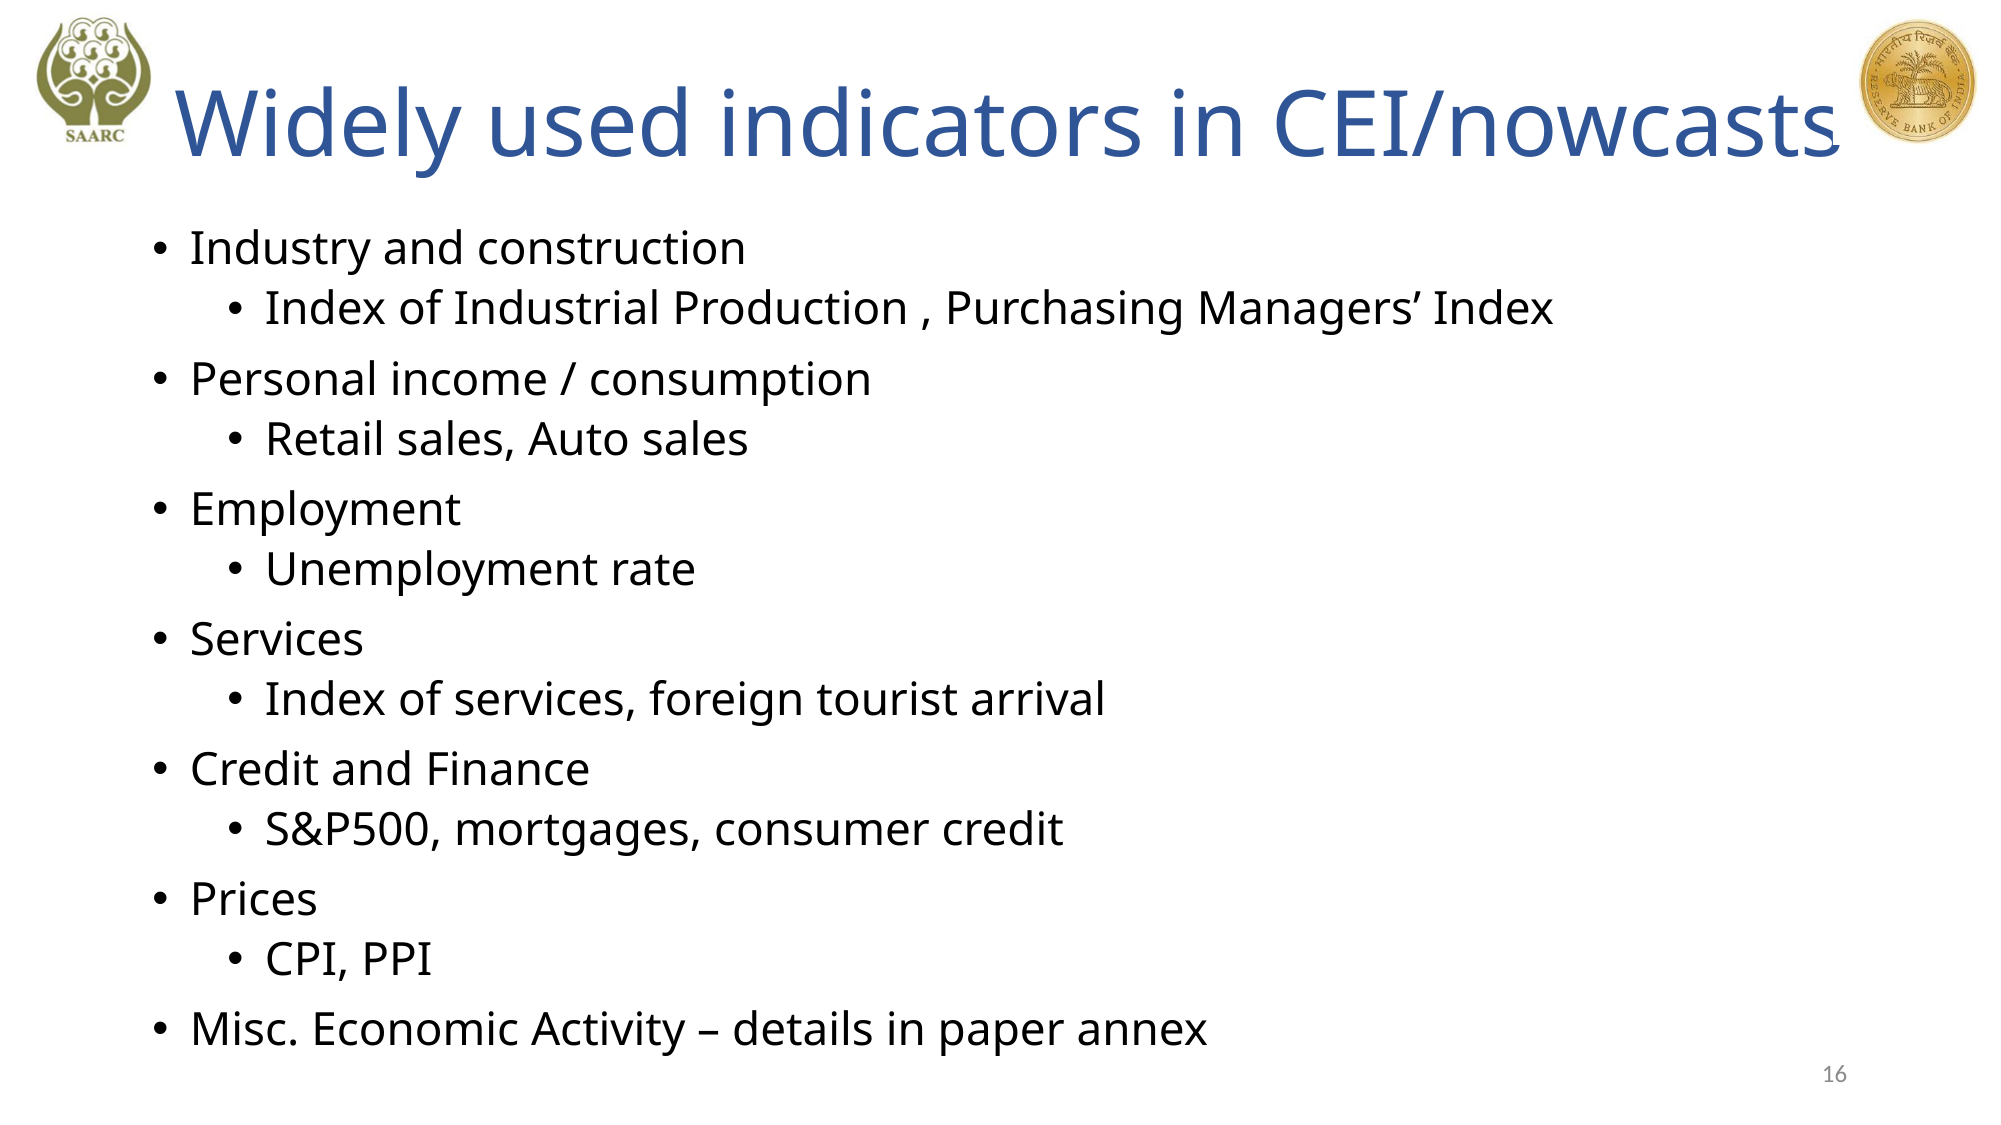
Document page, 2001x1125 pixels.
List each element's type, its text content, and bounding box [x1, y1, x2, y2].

picture [1832, 13, 1997, 145]
slide_number 16 [1412, 1042, 1863, 1103]
list Industry and construction Index of Industrial Production , Purchasing Managers’ Index Personal income / consumption Retail sales, Auto sales Employment Unemployment rate Services Index of services, foreign tourist arrival Credit and Finance S&P500, mortgages, consumer credit Prices CPI, PPI Misc. Economic Activity – details in paper annex [137, 218, 1863, 932]
title Widely used indicators in CEI/nowcasts [159, 59, 1885, 194]
picture [26, 13, 160, 149]
